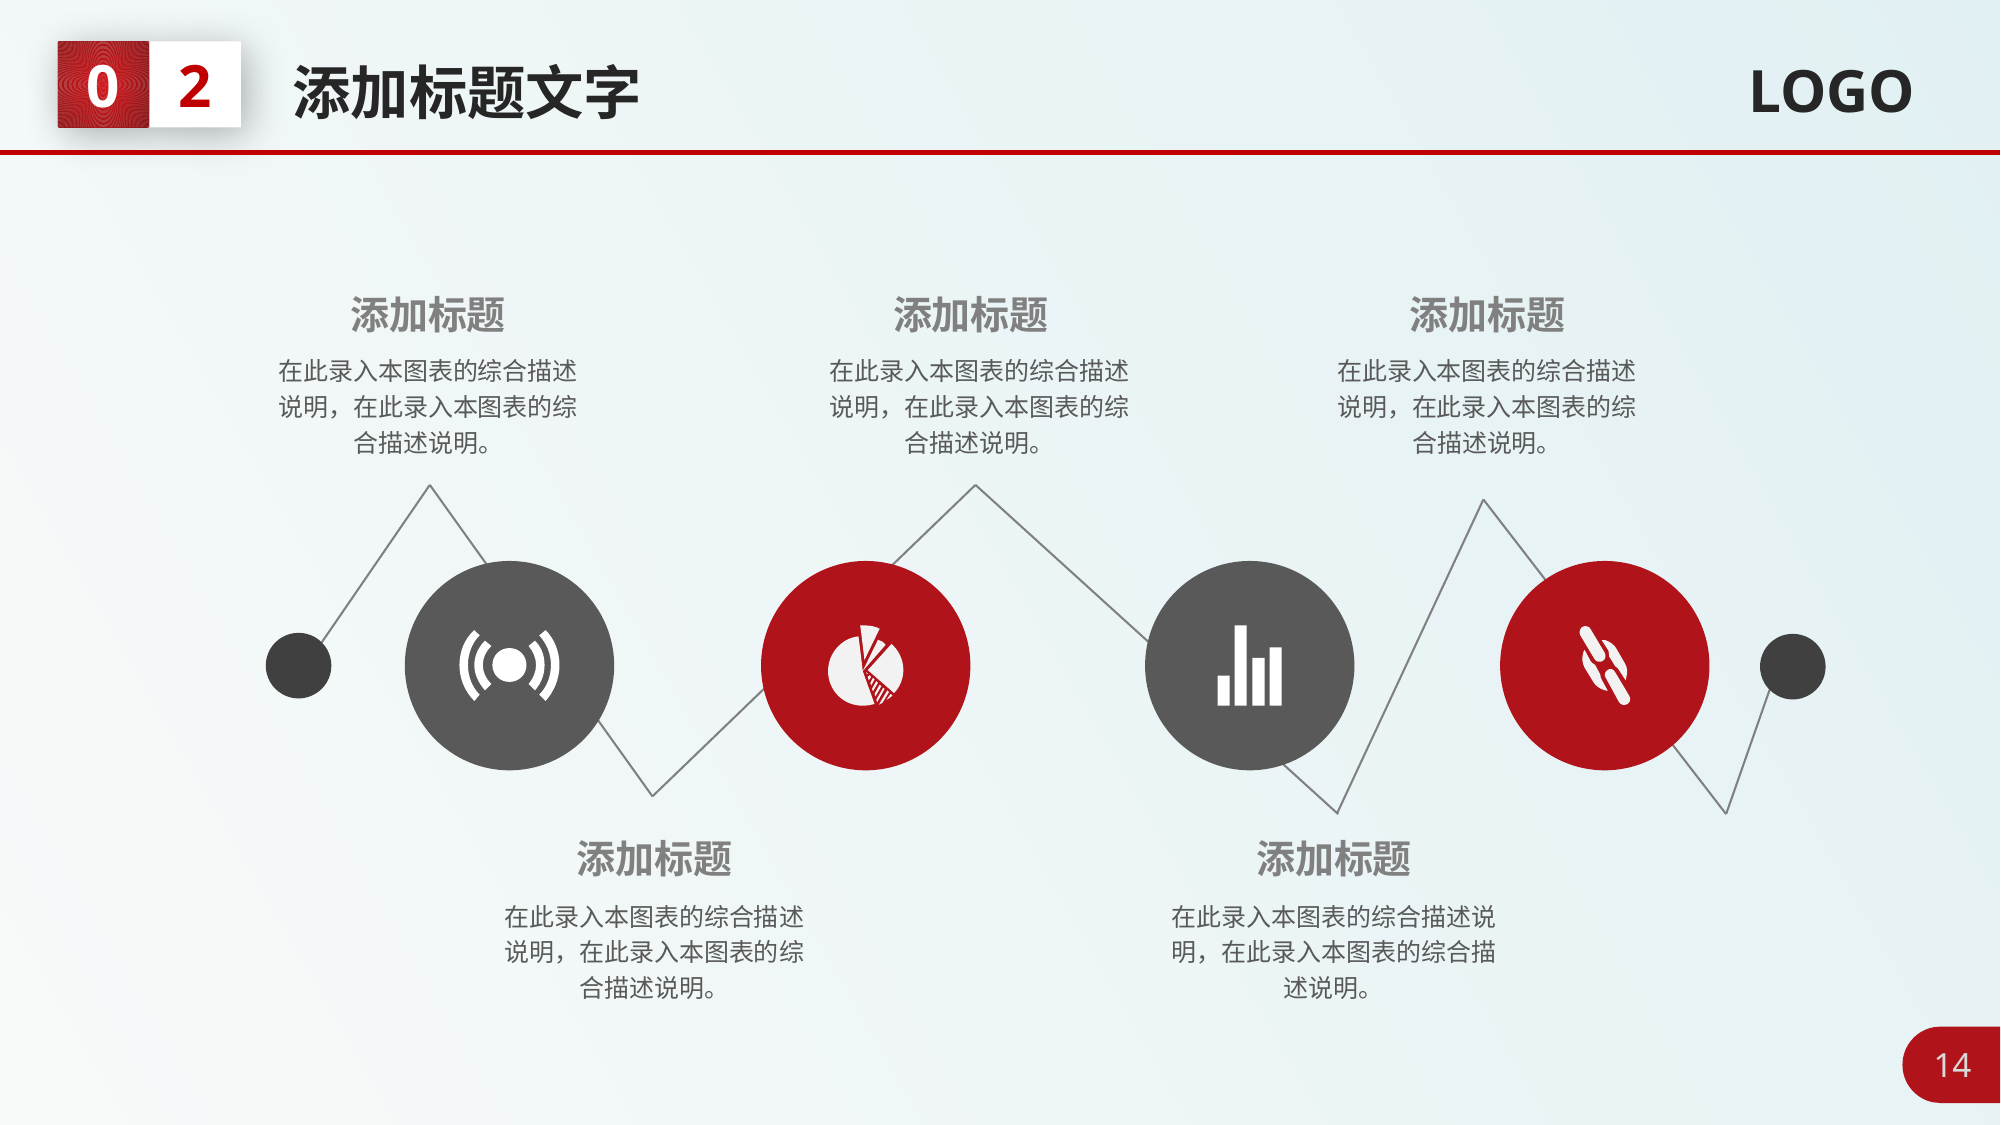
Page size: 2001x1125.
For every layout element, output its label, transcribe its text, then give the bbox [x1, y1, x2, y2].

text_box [265, 484, 1826, 814]
text_box 添加标题 [1241, 826, 1427, 887]
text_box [1145, 560, 1355, 771]
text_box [404, 560, 615, 771]
text_box 在此录入本图表的综合描述说明，在此录入本图表的综合描述说明。 [813, 341, 1145, 465]
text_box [0, 41, 2000, 153]
text_box 添加标题 [561, 826, 747, 887]
text_box 在此录入本图表的综合描述说明，在此录入本图表的综合描述说明。 [1145, 887, 1523, 1011]
text_box 添加标题 [878, 283, 1064, 341]
text_box 在此录入本图表的综合描述说明，在此录入本图表的综合描述说明。 [253, 341, 603, 465]
text_box 添加标题 [1394, 283, 1580, 341]
text_box 添加标题 [335, 283, 521, 341]
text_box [761, 560, 971, 771]
text_box 在此录入本图表的综合描述说明，在此录入本图表的综合描述说明。 [1310, 341, 1664, 465]
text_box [1500, 560, 1710, 771]
text_box 在此录入本图表的综合描述说明，在此录入本图表的综合描述说明。 [480, 887, 829, 1011]
